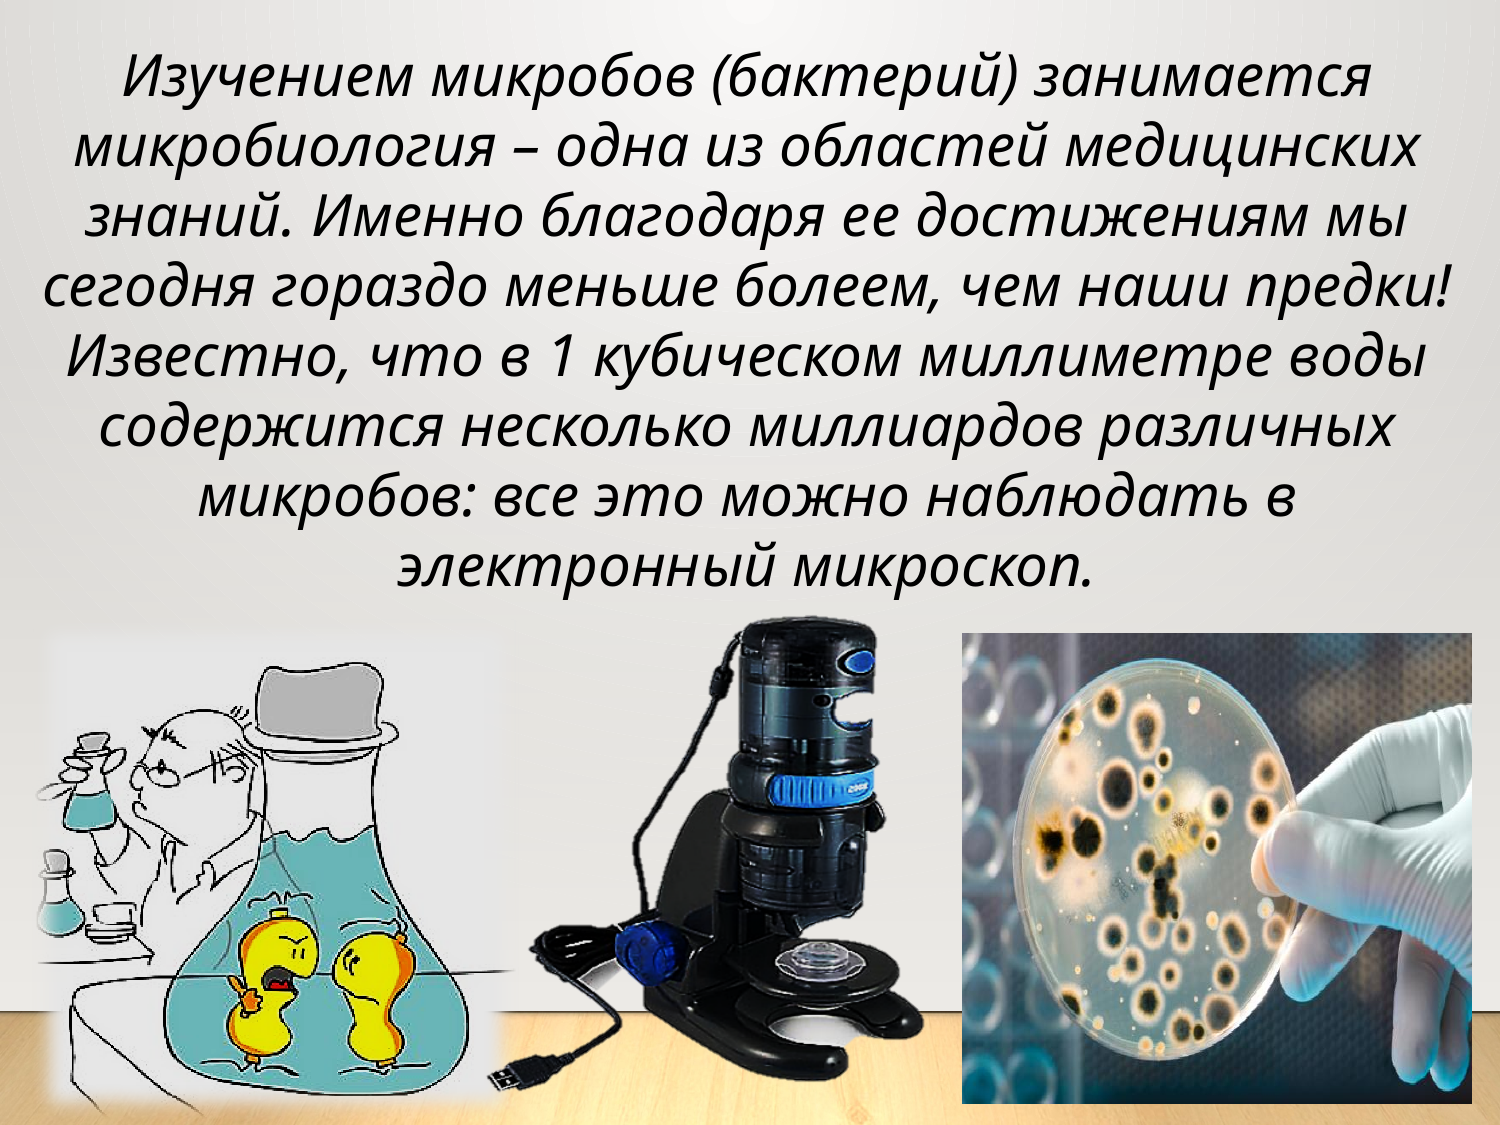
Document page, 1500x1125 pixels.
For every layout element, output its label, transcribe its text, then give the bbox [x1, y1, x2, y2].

picture [0, 609, 1500, 1125]
text_box Изучением микробов (бактерий) занимается микробиология – одна из областей медицинских знаний. Именно благодаря ее достижениям мы сегодня гораздо меньше болеем, чем наши предки! Известно, что в 1 кубическом миллиметре воды содержится несколько миллиардов различных микробов: все это можно наблюдать в электронный микроскоп. [23, 30, 1472, 606]
